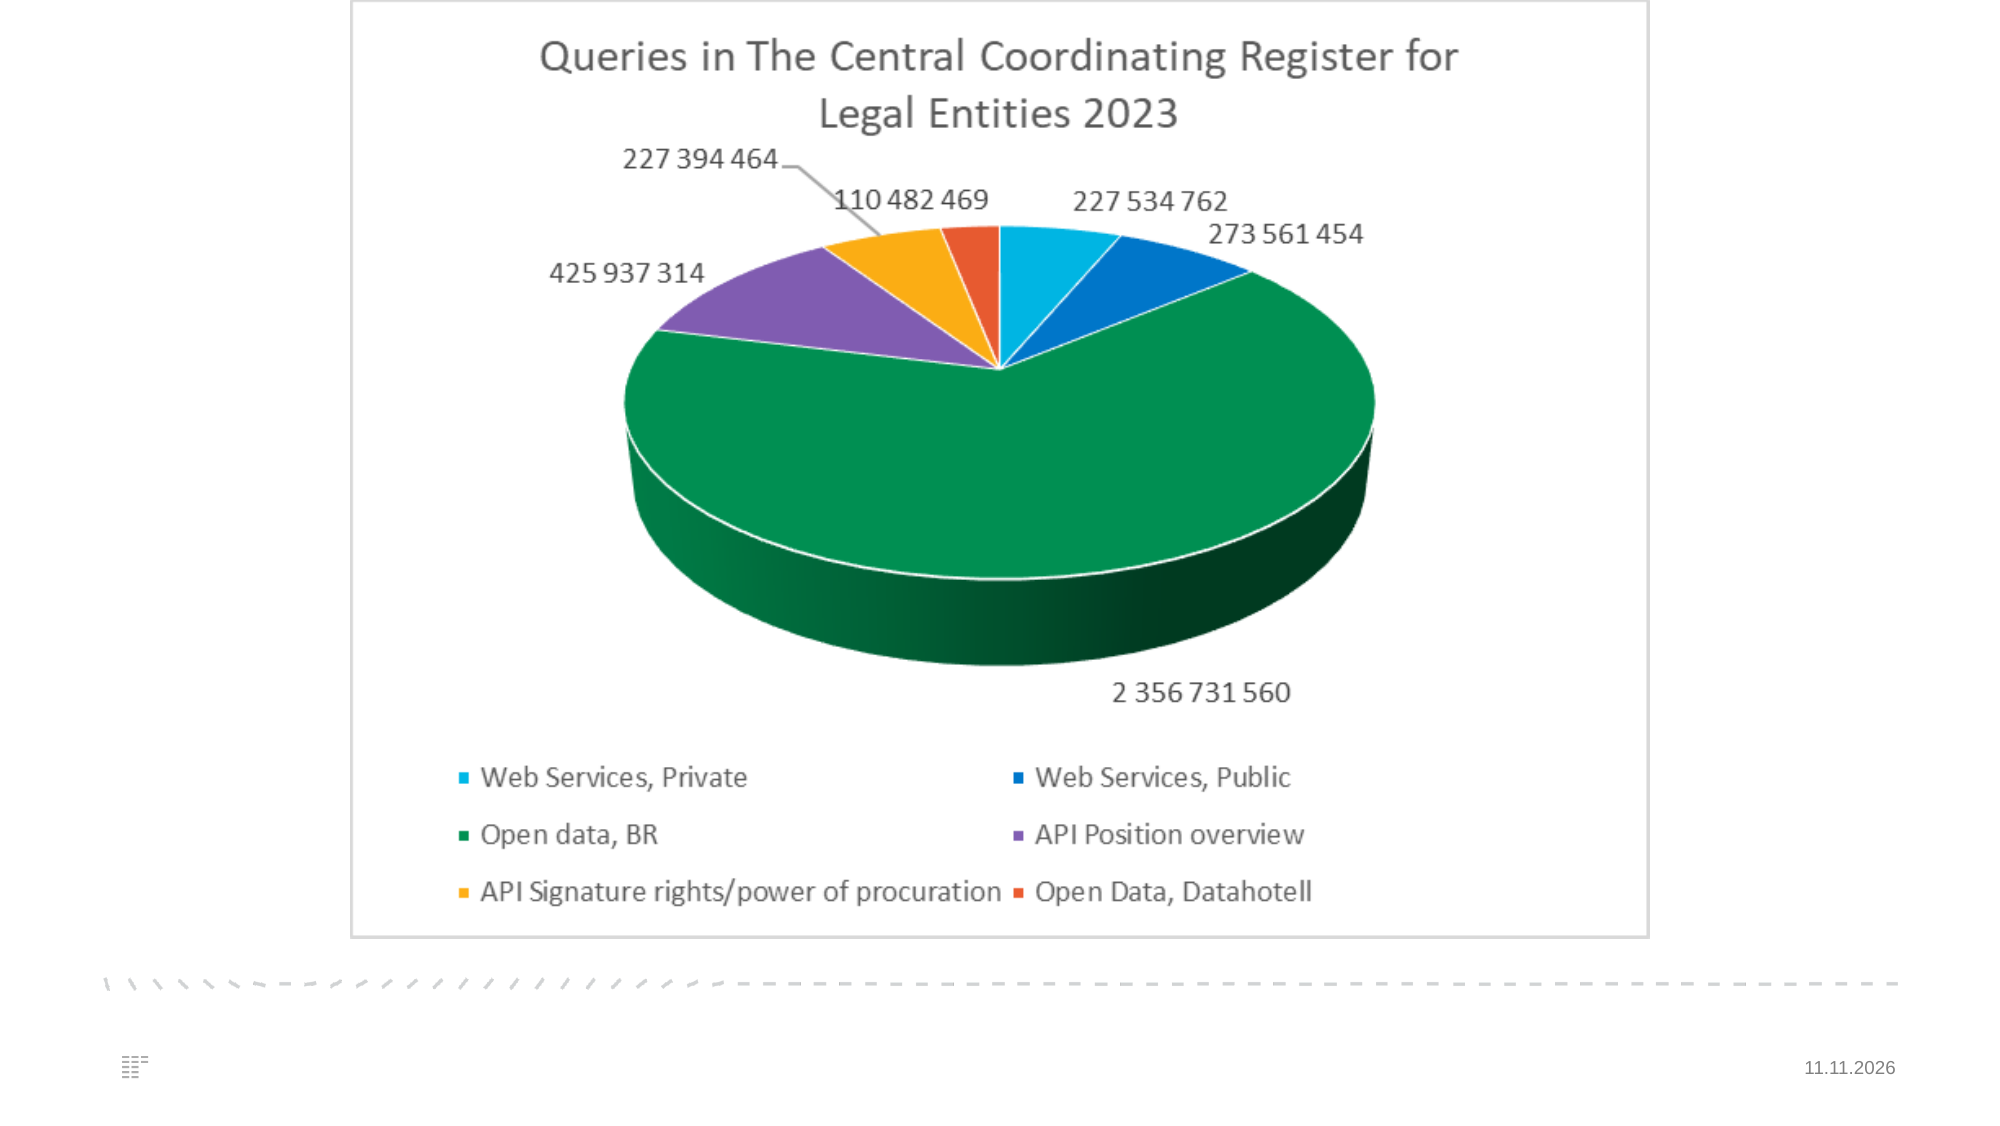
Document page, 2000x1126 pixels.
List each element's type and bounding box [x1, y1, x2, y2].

slide_number [1757, 1054, 1896, 1079]
picture [118, 1054, 149, 1079]
picture [103, 977, 1898, 991]
picture [349, 0, 1650, 939]
